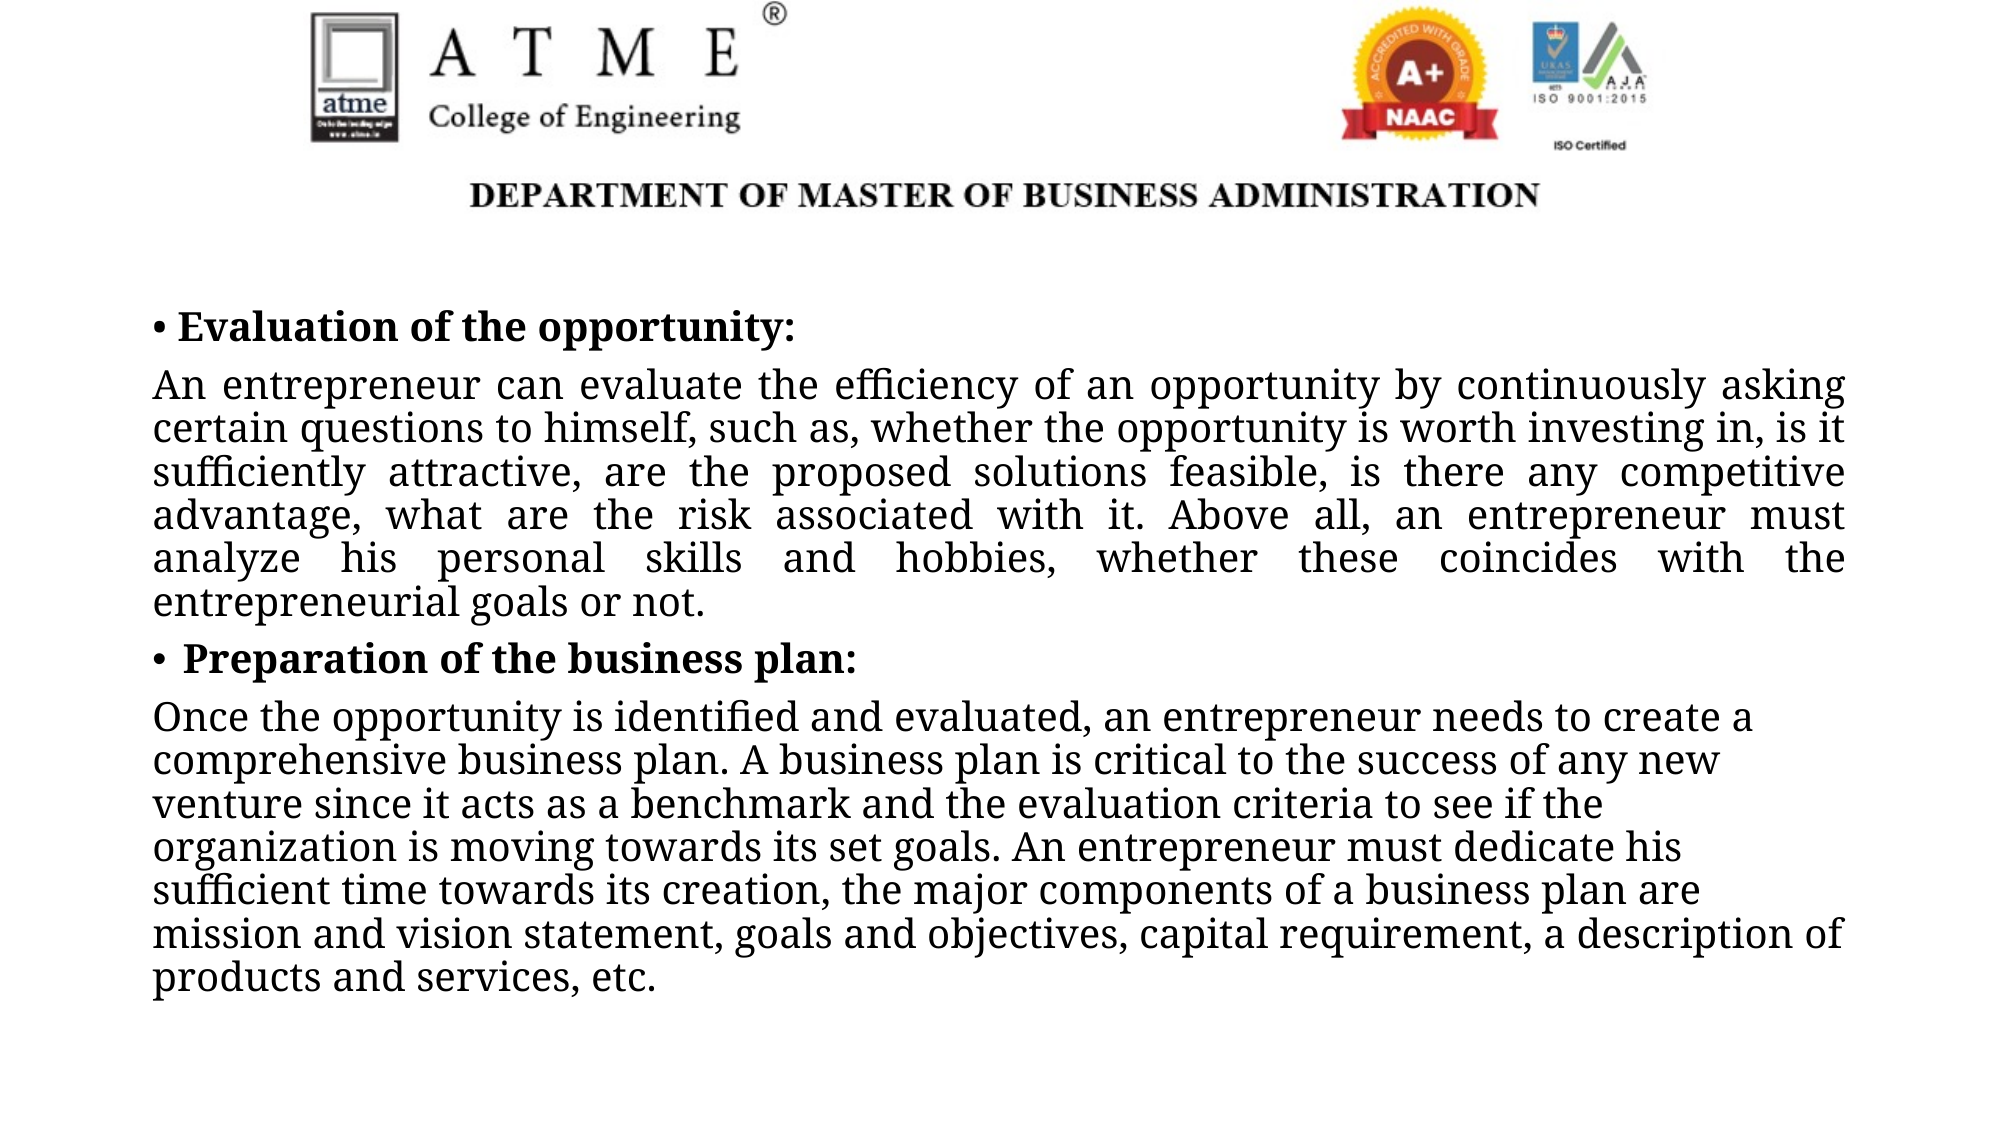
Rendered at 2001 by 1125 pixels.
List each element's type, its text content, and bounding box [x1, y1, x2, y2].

list • Evaluation of the opportunity: An entrepreneur can evaluate the efficiency of an opportunity by continuously asking certain questions to himself, such as, whether the opportunity is worth investing in, is it sufficiently attractive, are the proposed solutions feasible, is there any competitive advantage, what are the risk associated with it. Above all, an entrepreneur must analyze his personal skills and hobbies, whether these coincides with the entrepreneurial goals or not. Preparation of the business plan: Once the opportunity is identified and evaluated, an entrepreneur needs to create a comprehensive business plan. A business plan is critical to the success of any new venture since it acts as a benchmark and the evaluation criteria to see if the organization is moving towards its set goals. An entrepreneur must dedicate his sufficient time towards its creation, the major components of a business plan are mission and vision statement, goals and objectives, capital requirement, a description of products and services, etc. [137, 299, 1863, 1014]
picture [303, 0, 1697, 215]
